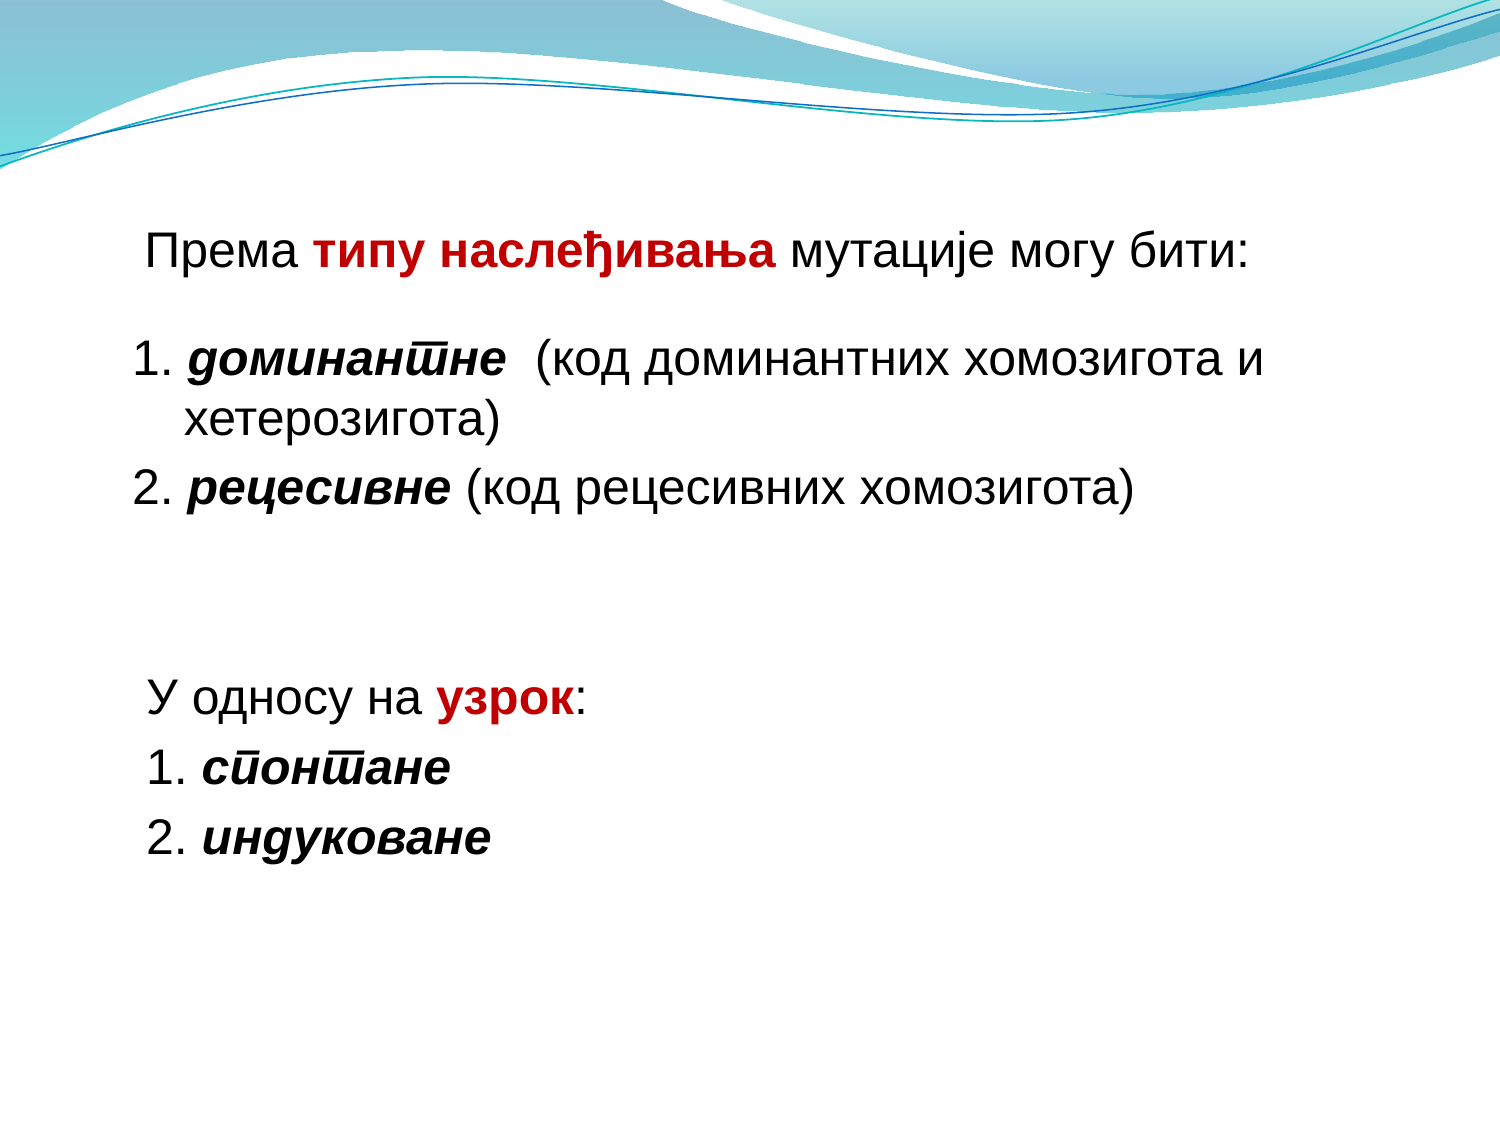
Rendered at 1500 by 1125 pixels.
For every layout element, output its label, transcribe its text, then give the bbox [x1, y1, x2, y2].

list 1. доминантне (код доминантних хомозигота и хетерозигота) 2. рецесивне (код рецесивних хомозигота) У односу на узрок: 1. спонтане 2. индуковане [75, 317, 1425, 1038]
title Према типу наслеђивања мутације могу бити: [64, 90, 1415, 278]
